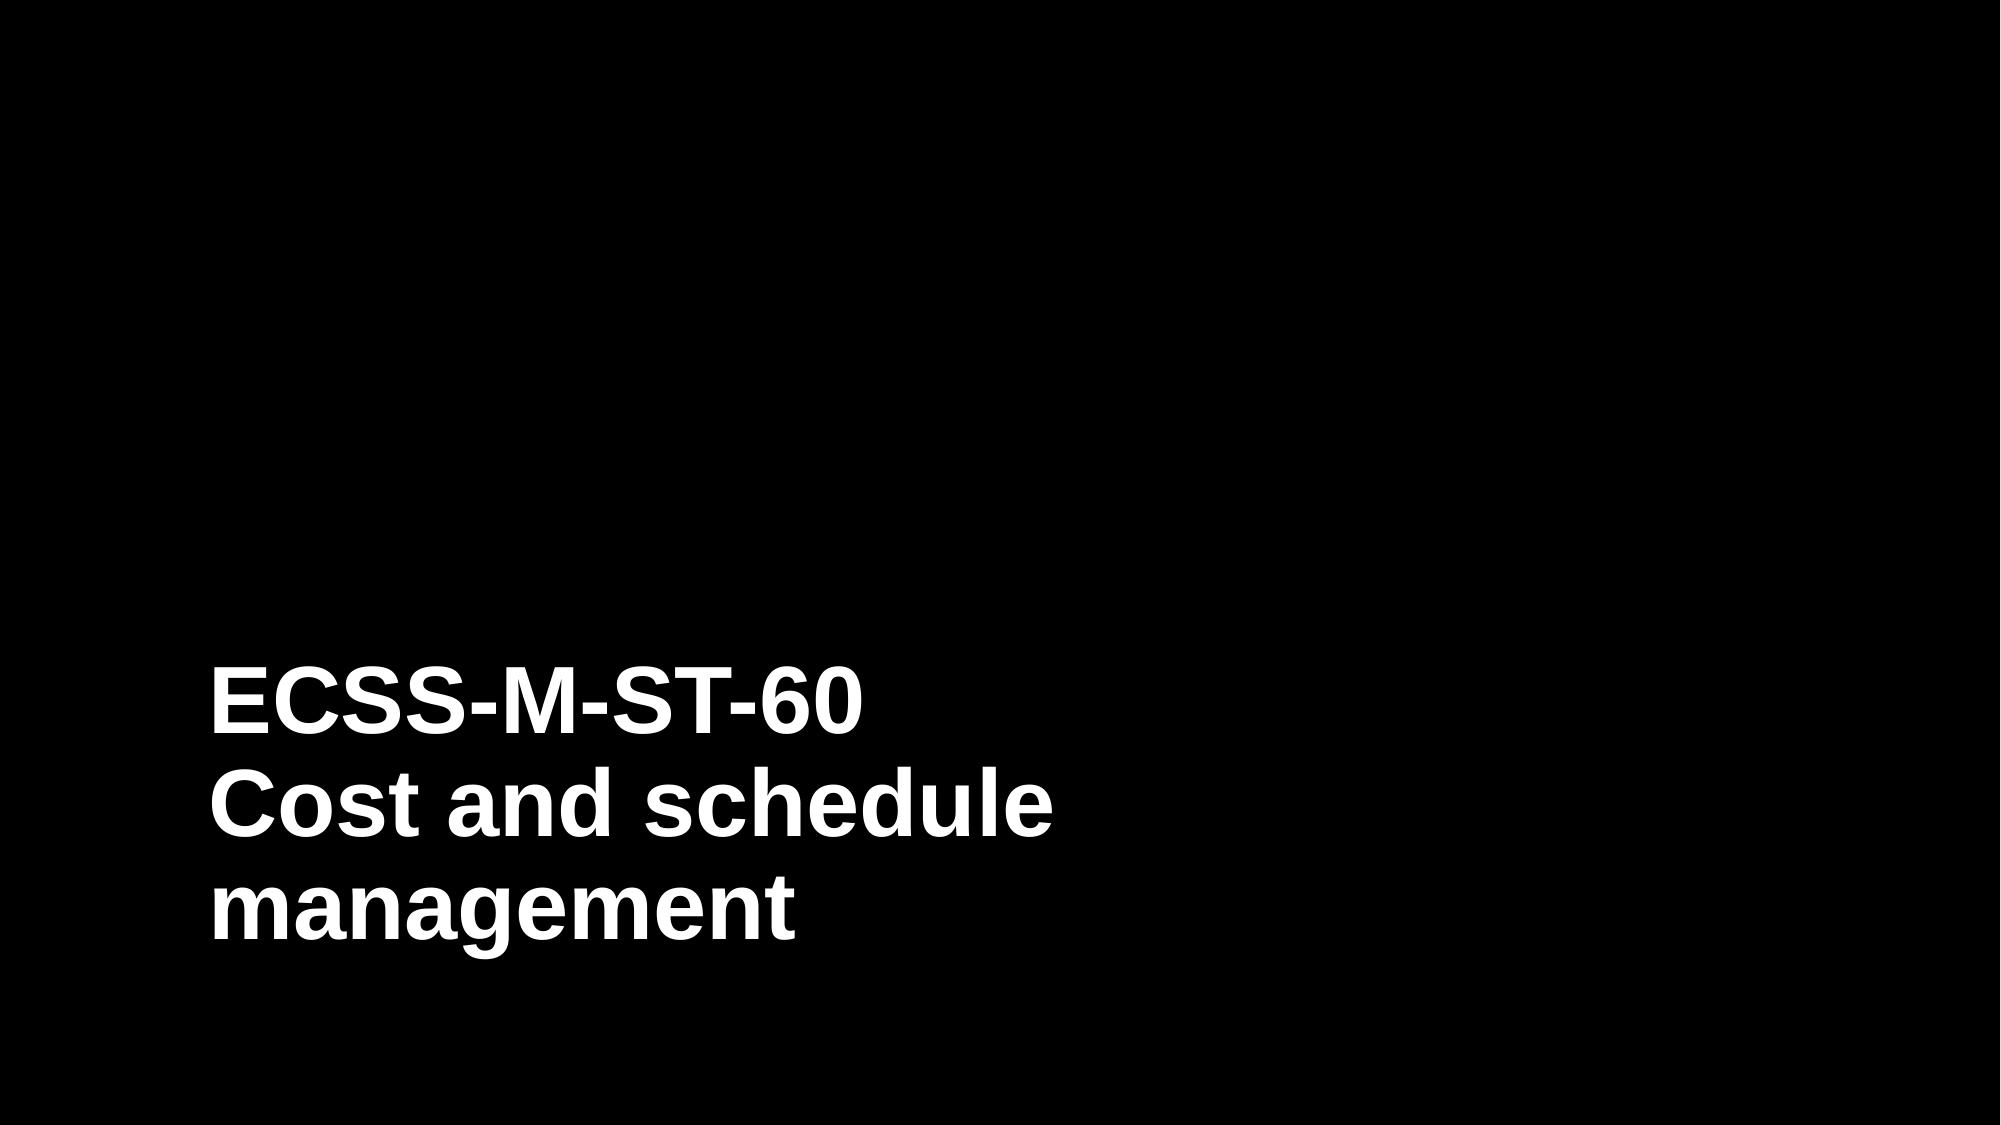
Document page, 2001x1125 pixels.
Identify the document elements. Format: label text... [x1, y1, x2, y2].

title ECSS-M-ST-60 Cost and schedule management [193, 640, 1182, 971]
